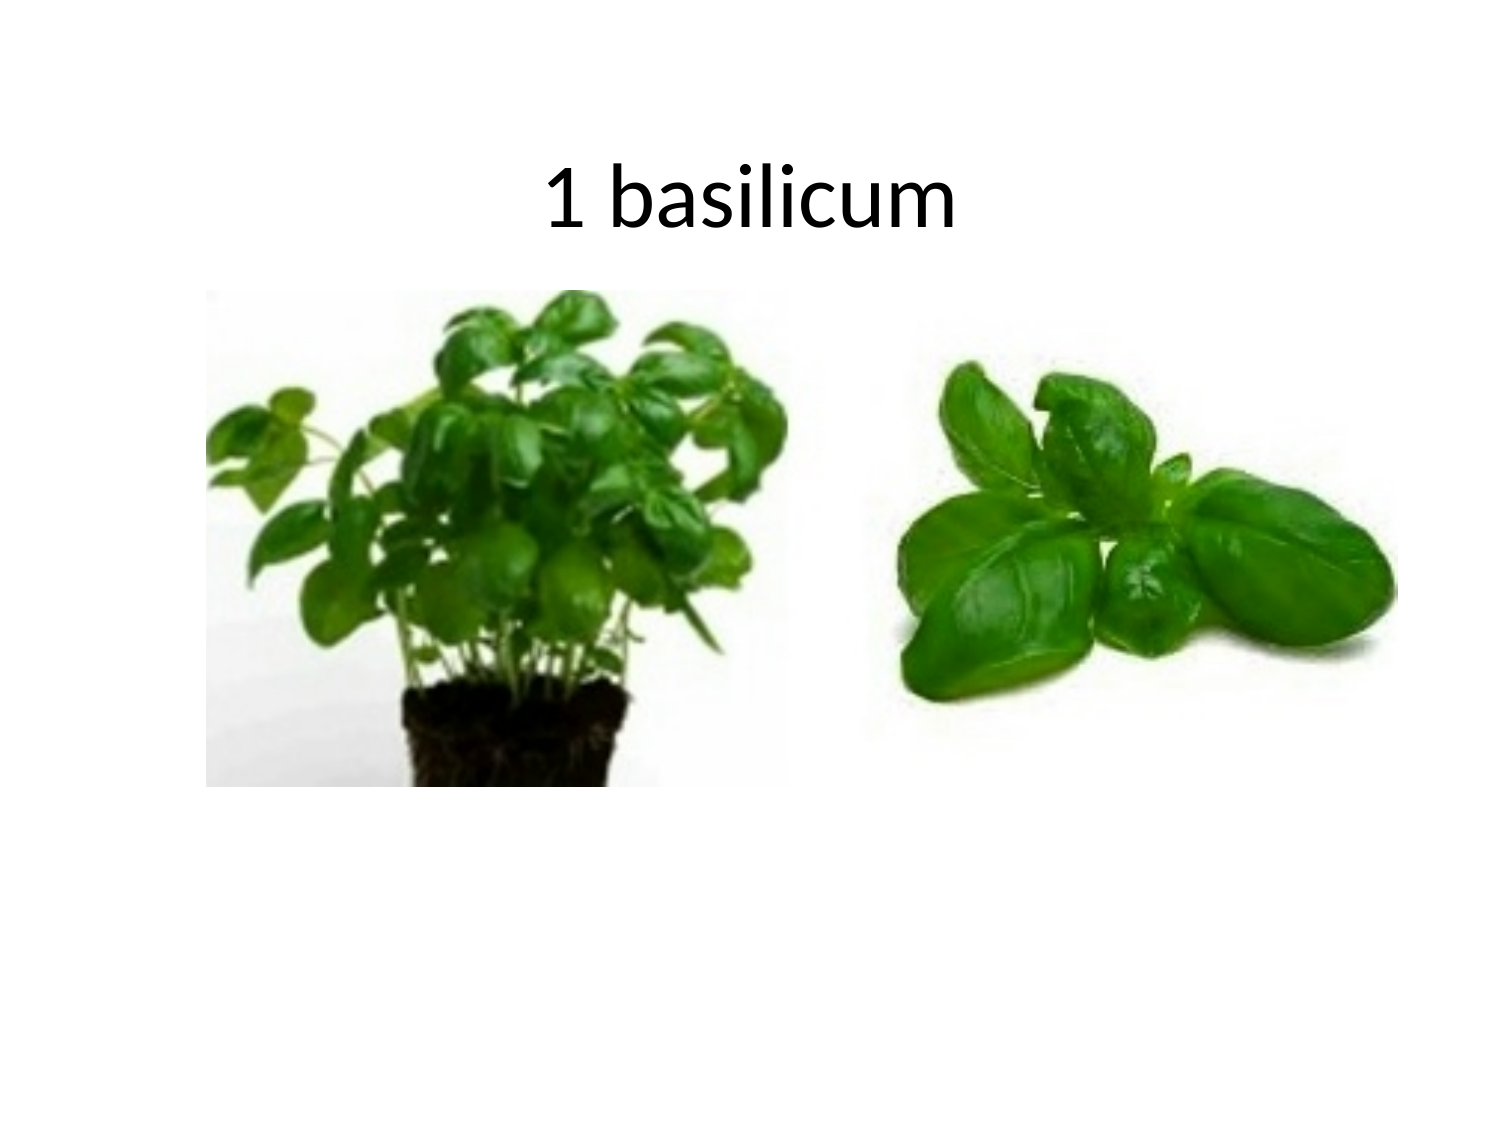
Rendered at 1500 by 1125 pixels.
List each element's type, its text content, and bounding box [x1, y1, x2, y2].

title 1 basilicum [123, 66, 1376, 315]
picture [206, 290, 1399, 788]
